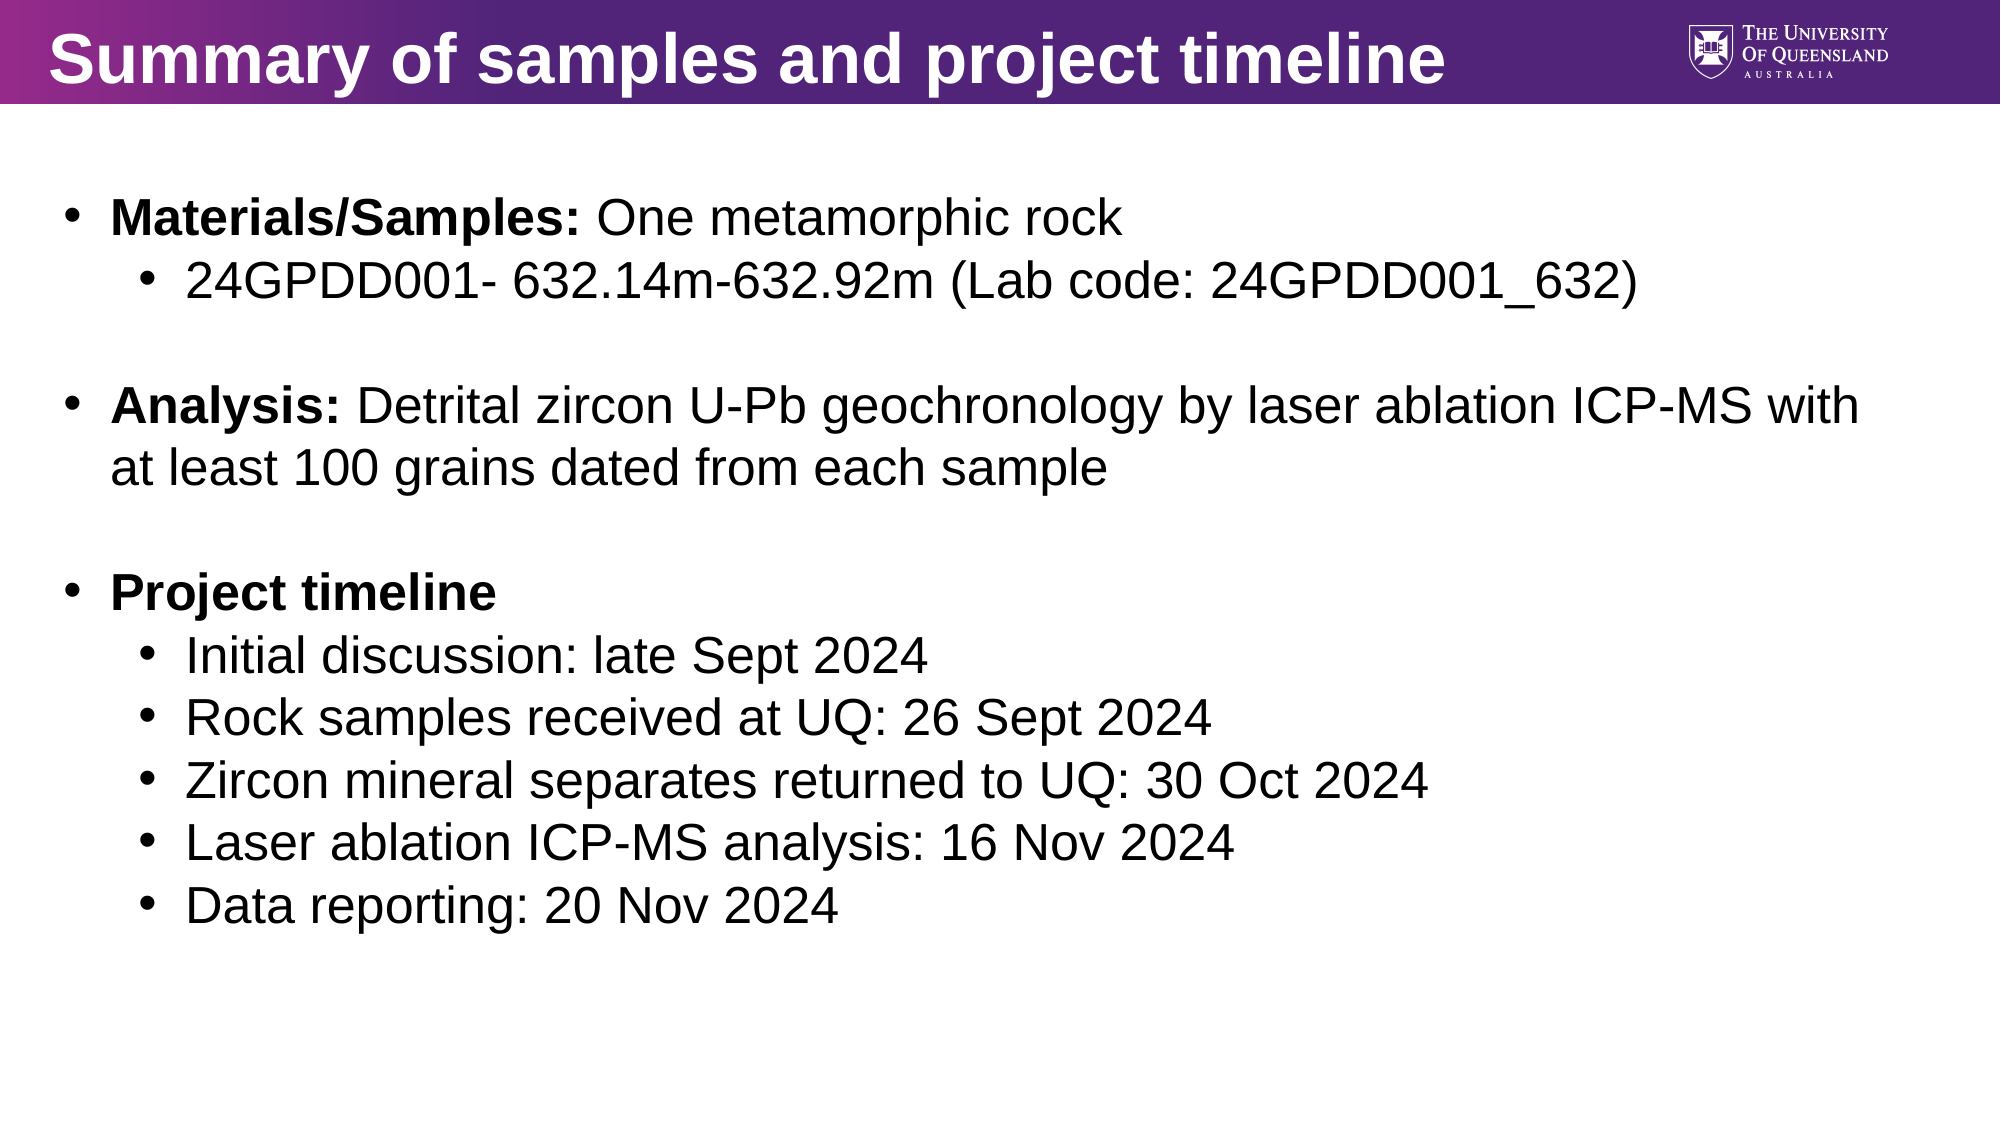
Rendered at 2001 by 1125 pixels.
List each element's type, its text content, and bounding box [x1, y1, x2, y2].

text_box Summary of samples and project timeline [48, 0, 1720, 121]
text_box Materials/Samples: One metamorphic rock 24GPDD001- 632.14m-632.92m (Lab code: 24GPDD001_632) Analysis: Detrital zircon U-Pb geochronology by laser ablation ICP-MS with at least 100 grains dated from each sample Project timeline Initial discussion: late Sept 2024 Rock samples received at UQ: 26 Sept 2024 Zircon mineral separates returned to UQ: 30 Oct 2024 Laser ablation ICP-MS analysis: 16 Nov 2024 Data reporting: 20 Nov 2024 [48, 176, 1919, 941]
picture [1720, 25, 1888, 79]
